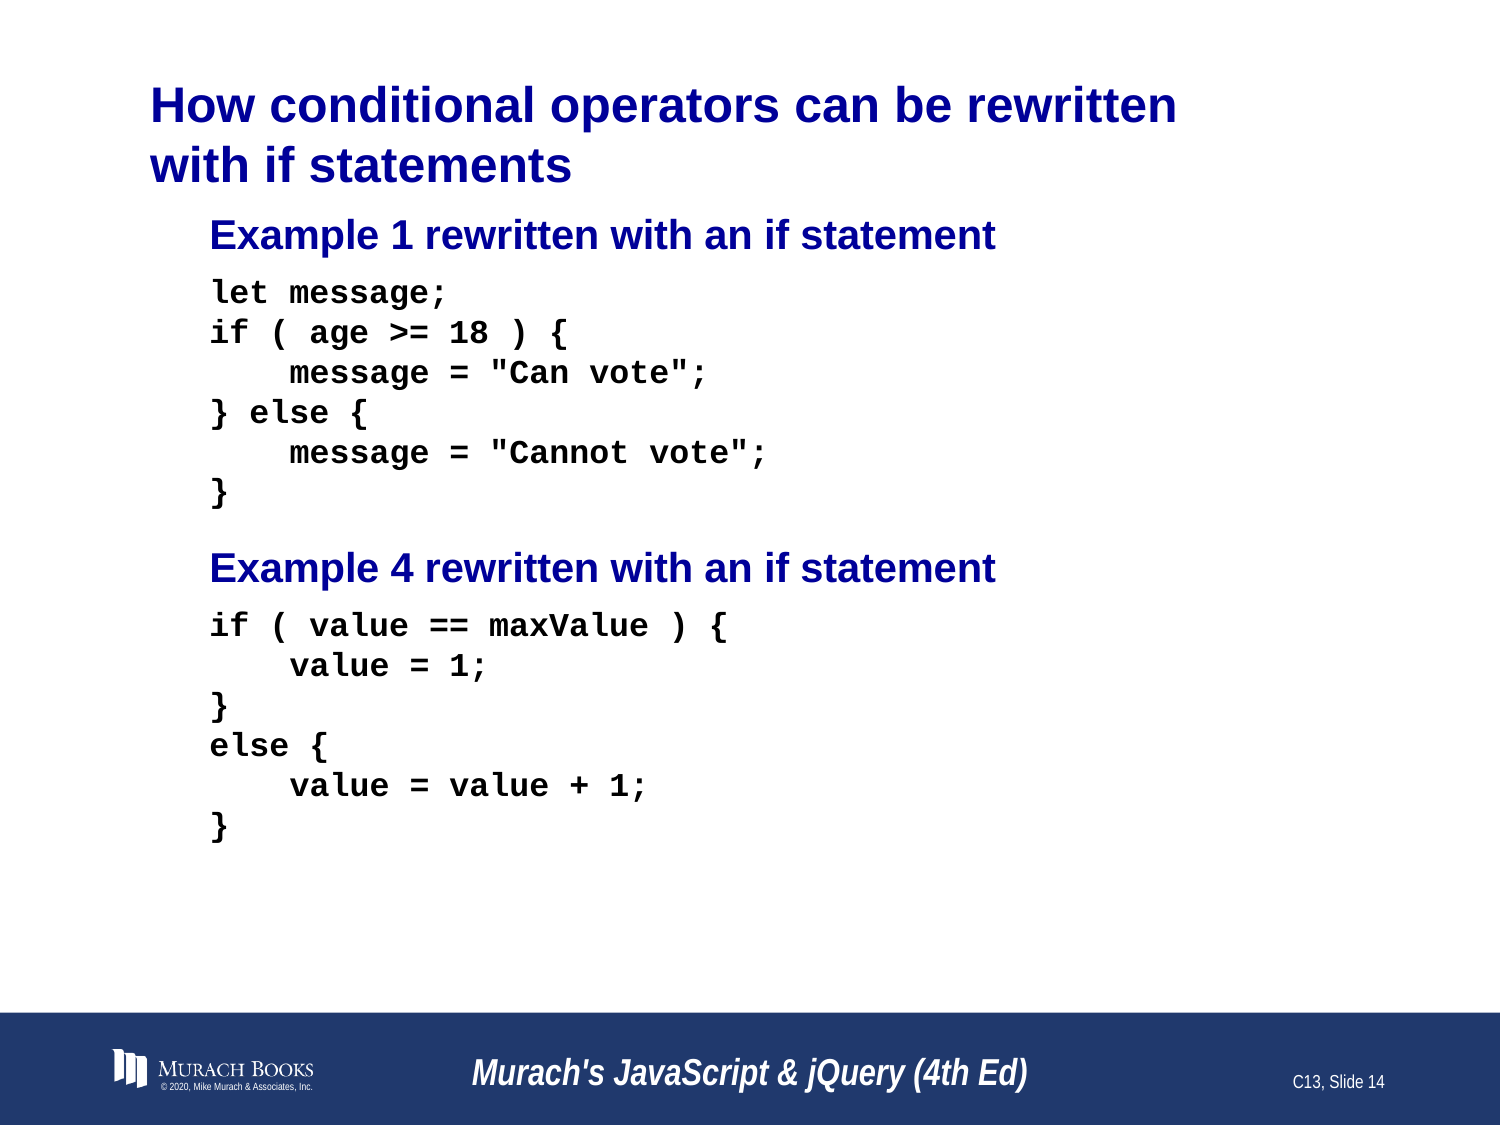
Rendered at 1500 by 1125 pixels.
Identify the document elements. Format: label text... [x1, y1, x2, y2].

slide_number C13, Slide 14 [1087, 1025, 1400, 1100]
footer © 2020, Mike Murach & Associates, Inc. [12, 1025, 463, 1100]
title How conditional operators can be rewritten with if statements [150, 72, 1350, 194]
slide_number Murach's JavaScript & jQuery (4th Ed) [463, 1025, 1050, 1100]
list Example 1 rewritten with an if statement let message; if ( age >= 18 ) { message = "Can vote"; } else { message = "Cannot vote"; } Example 4 rewritten with an if statement if ( value == maxValue ) { value = 1; } else { value = value + 1; } [137, 200, 1350, 1000]
